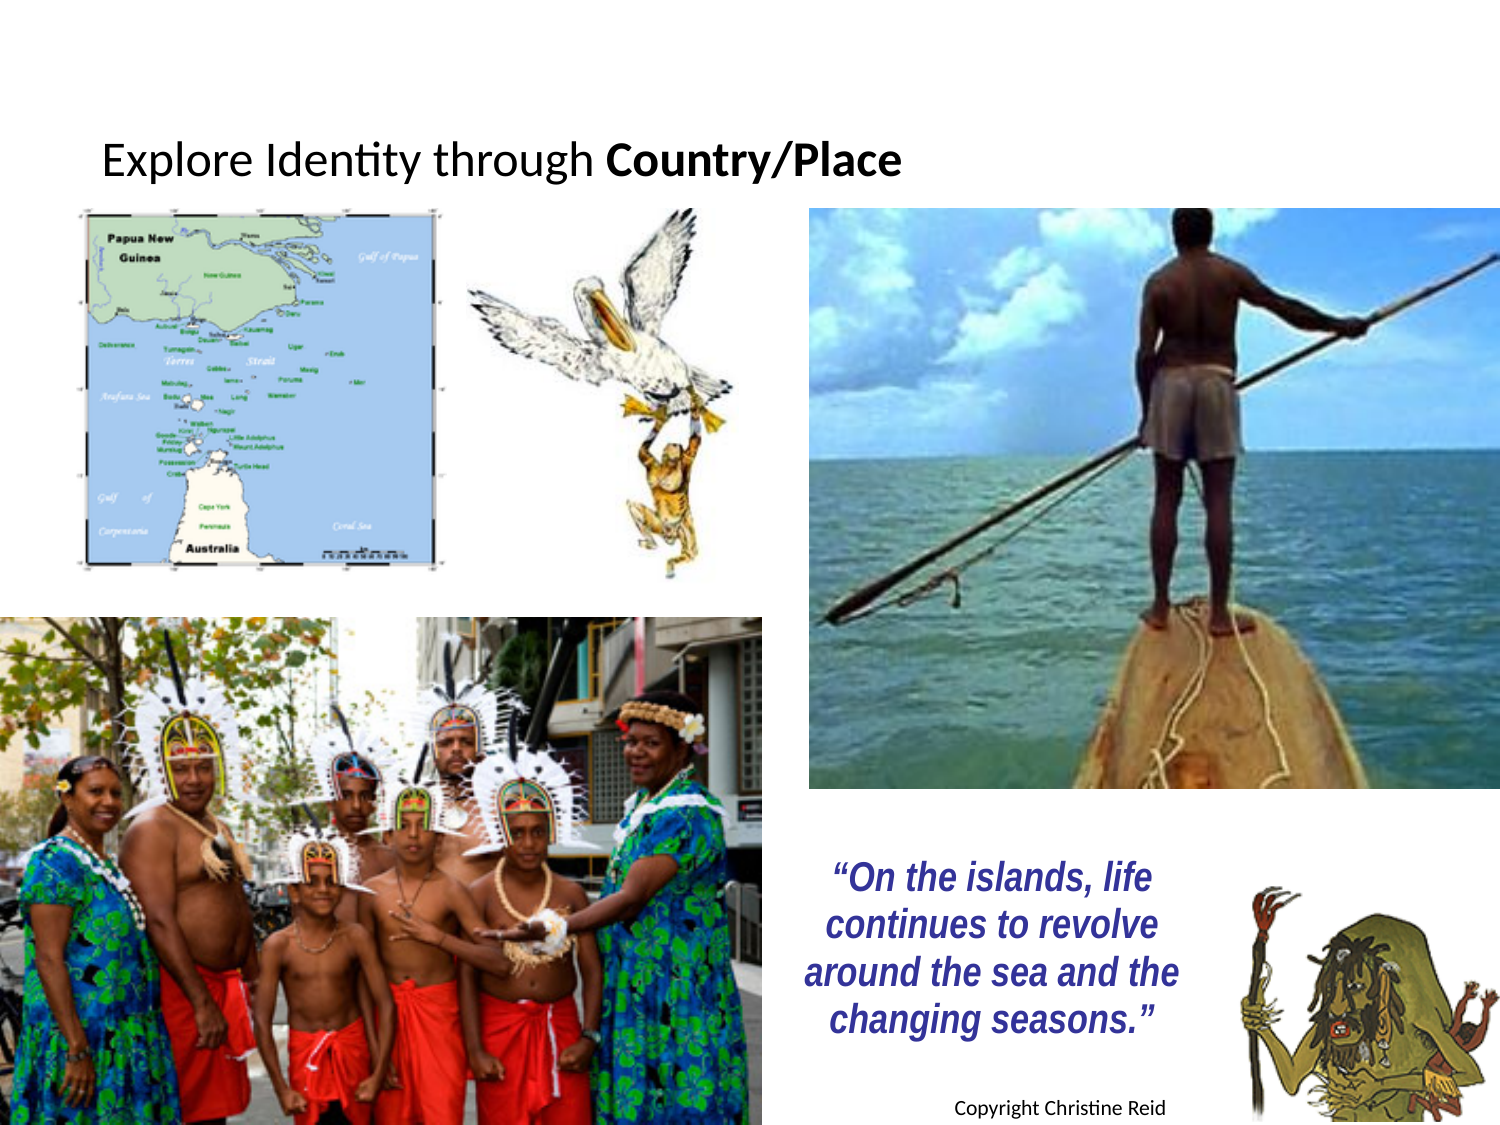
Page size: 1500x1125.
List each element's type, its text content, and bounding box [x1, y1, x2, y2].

picture [808, 207, 1500, 789]
text_box Copyright Christine Reid [939, 1061, 1182, 1125]
text_box “On the islands, life continues to revolve around the sea and the changing seasons.” [785, 845, 1199, 1051]
title Explore Identity through Country/Place [22, 108, 982, 205]
picture [466, 207, 739, 588]
picture [1222, 885, 1500, 1123]
picture [0, 616, 762, 1125]
picture [76, 207, 447, 575]
